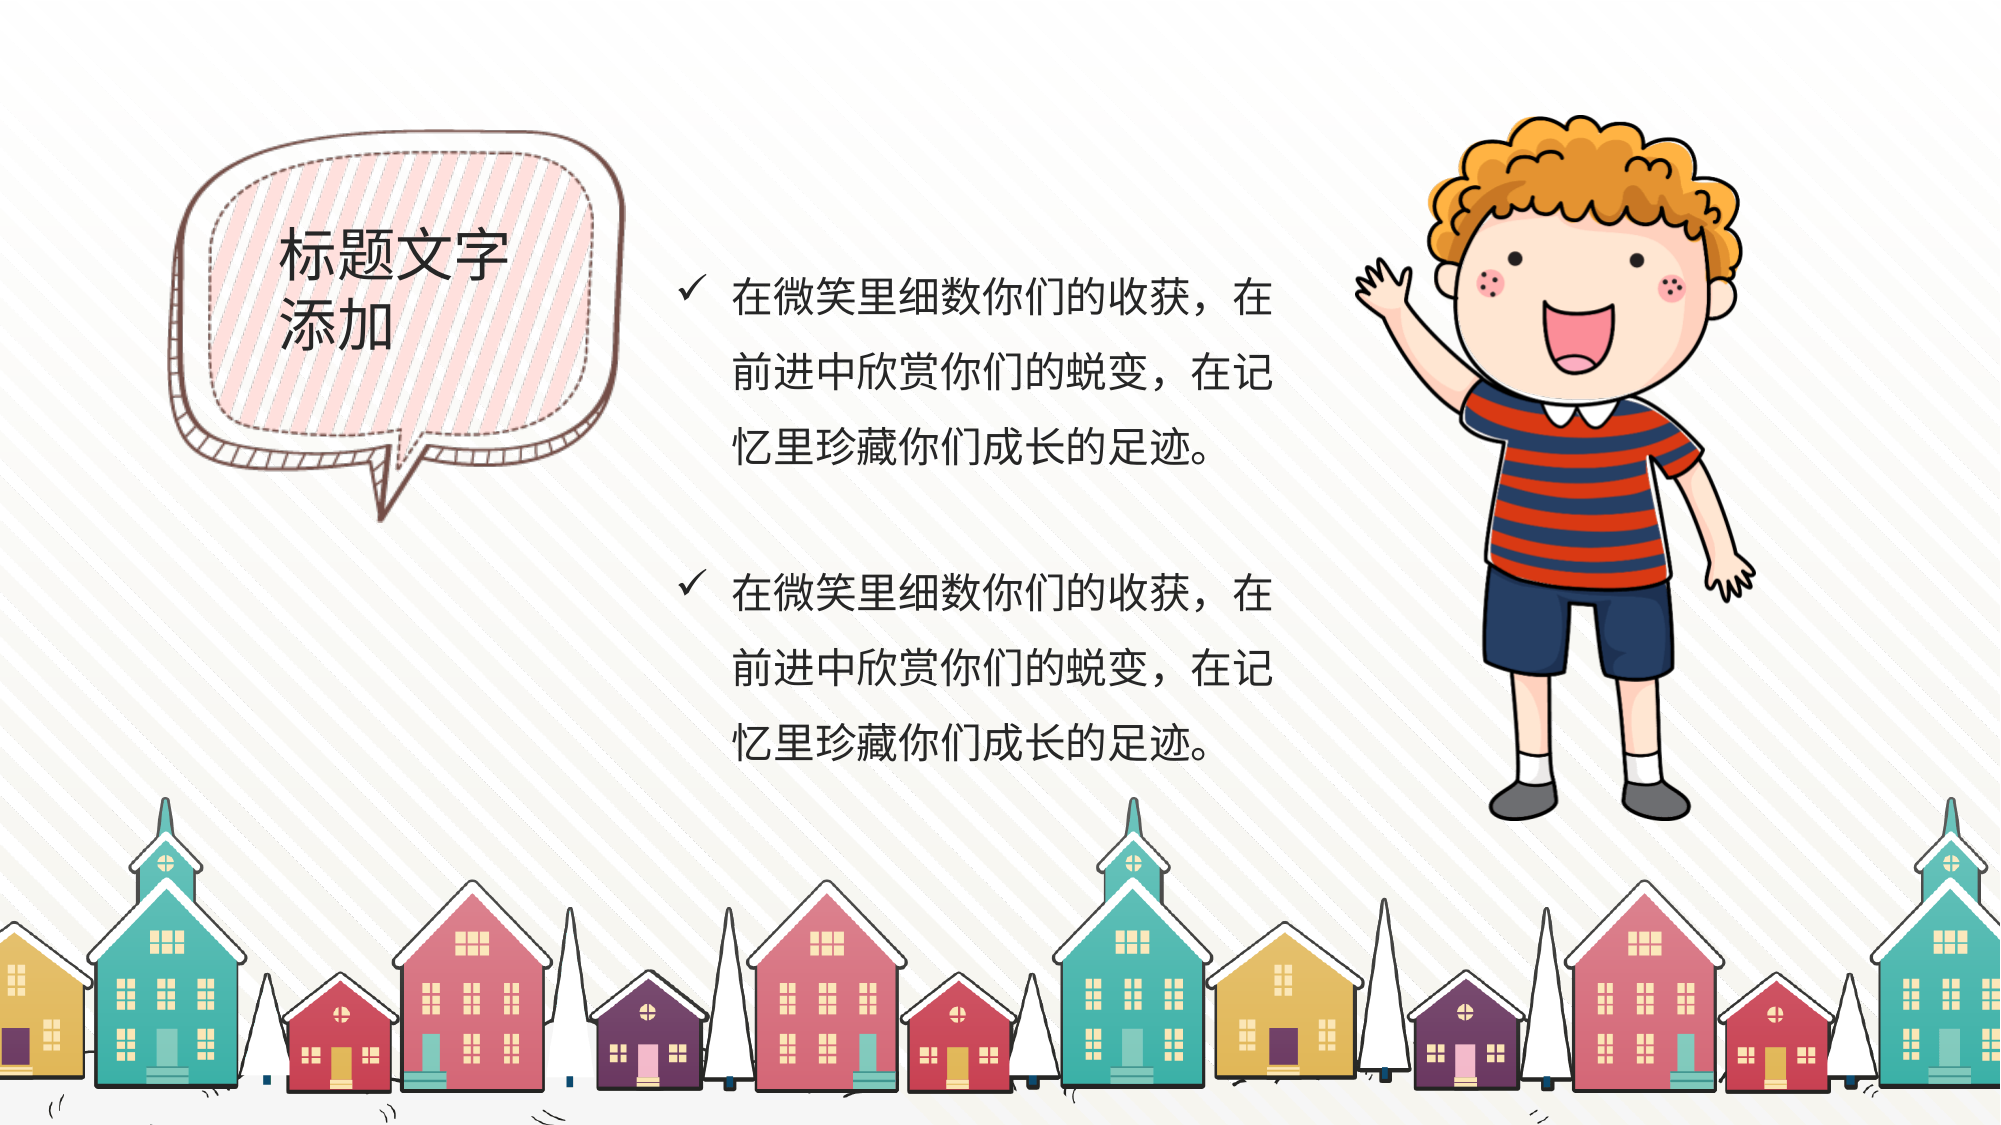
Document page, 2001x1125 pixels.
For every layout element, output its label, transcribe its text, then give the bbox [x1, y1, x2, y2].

picture [0, 1035, 2000, 1125]
picture [167, 129, 626, 523]
text_box 在微笑里细数你们的收获，在前进中欣赏你们的蜕变，在记忆里珍藏你们成长的足迹。 [660, 534, 1305, 775]
text_box 在微笑里细数你们的收获，在前进中欣赏你们的蜕变，在记忆里珍藏你们成长的足迹。 [660, 238, 1305, 479]
text_box 标题文字添加 [0, 907, 2000, 965]
picture [1354, 115, 1756, 821]
